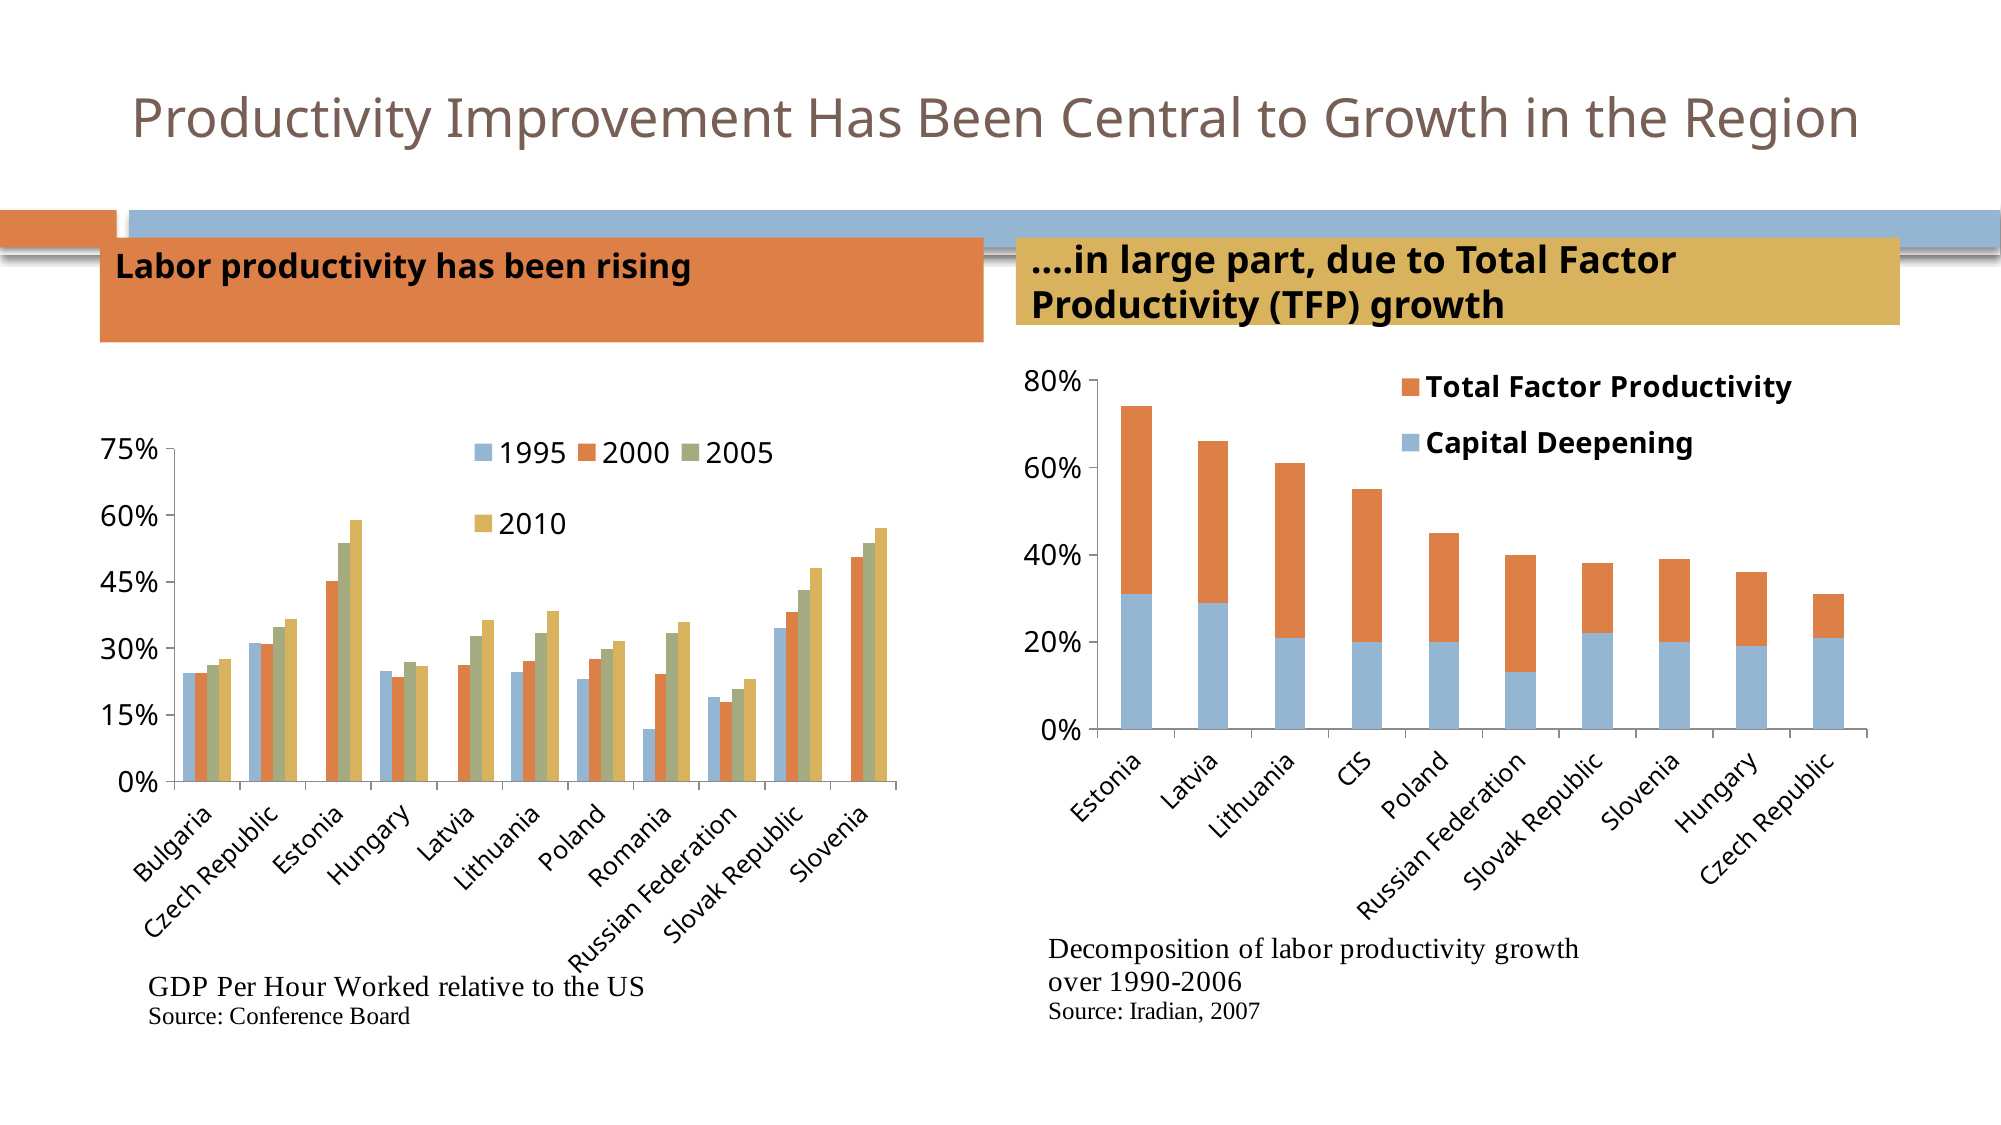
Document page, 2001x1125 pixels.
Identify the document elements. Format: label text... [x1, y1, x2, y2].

list ….in large part, due to Total Factor Productivity (TFP) growth [1015, 237, 1900, 325]
chart [82, 362, 968, 1076]
list Labor productivity has been rising [99, 237, 984, 343]
chart [1016, 337, 1901, 1063]
title Productivity Improvement Has Been Central to Growth in the Region [116, 44, 1900, 188]
